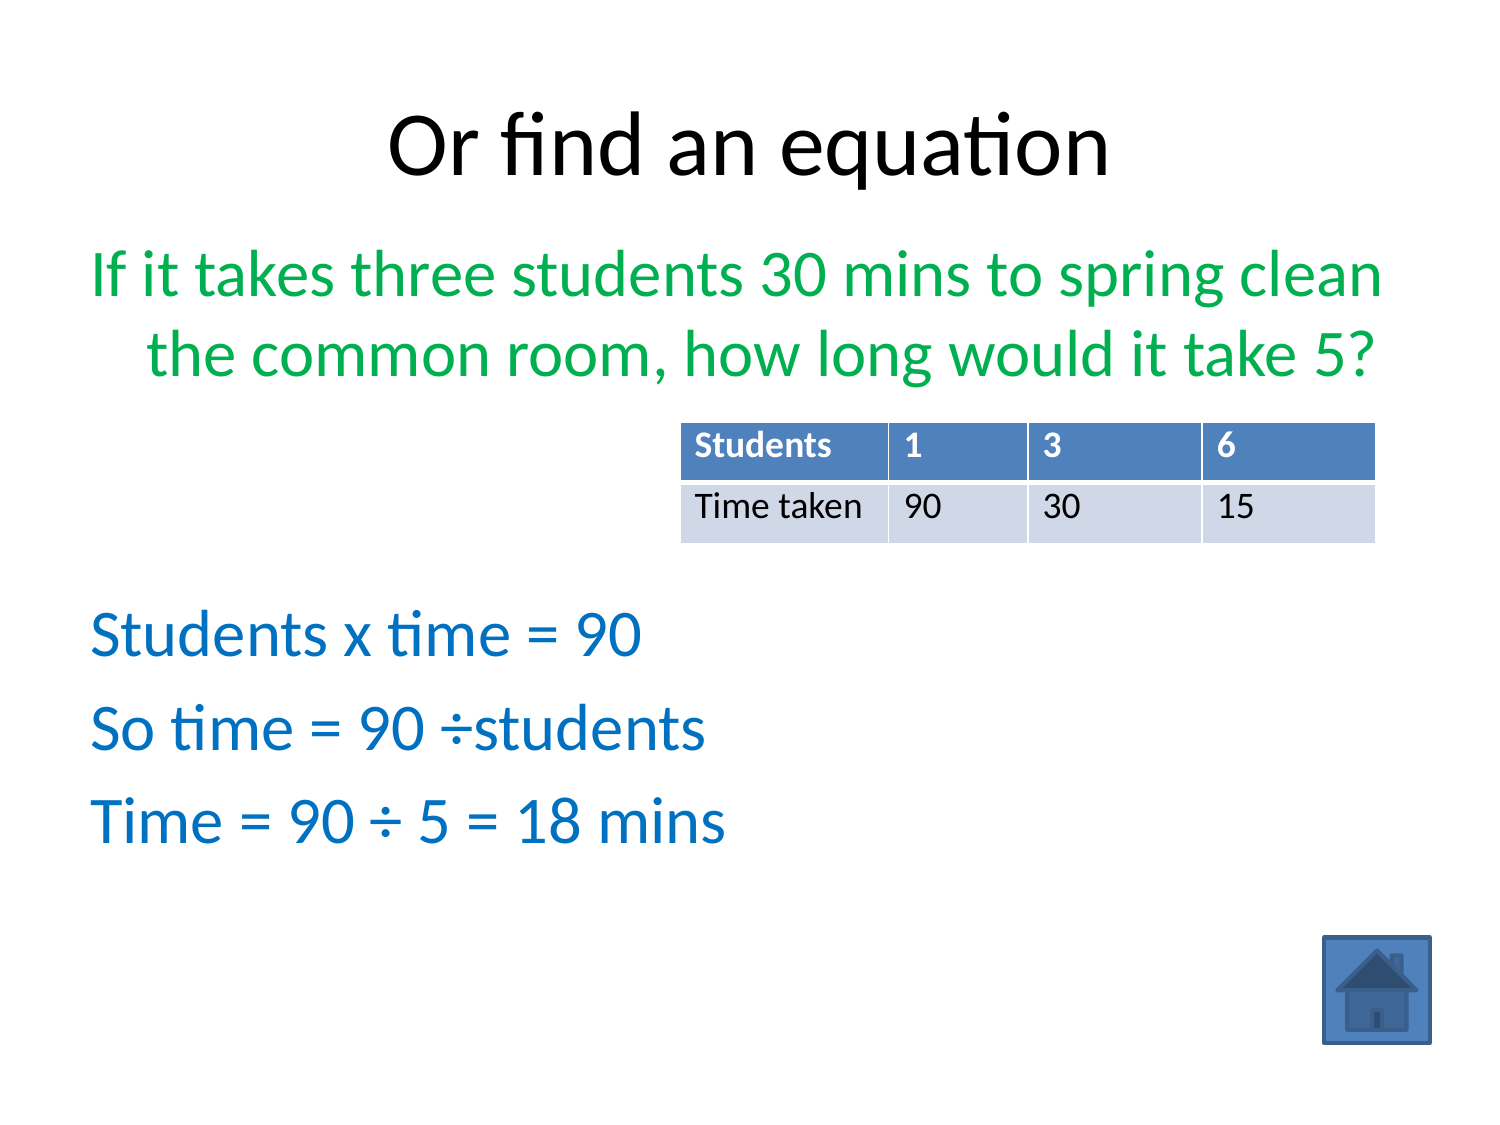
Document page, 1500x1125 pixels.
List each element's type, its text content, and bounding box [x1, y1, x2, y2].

title Or find an equation [75, 45, 1425, 222]
list If it takes three students 30 mins to spring clean the common room, how long would it take 5? Students x time = 90 So time = 90 ÷students Time = 90 ÷ 5 = 18 mins [75, 222, 1425, 961]
table_header 1 [889, 423, 1027, 480]
table_header 3 [1029, 423, 1201, 480]
table_cell 30 [1029, 485, 1201, 543]
table_cell 15 [1203, 485, 1375, 543]
table_header 6 [1203, 423, 1375, 480]
table_header Students [681, 423, 888, 480]
table_cell 90 [889, 485, 1027, 543]
table_cell Time taken [681, 485, 888, 543]
text_box [1322, 935, 1432, 1045]
